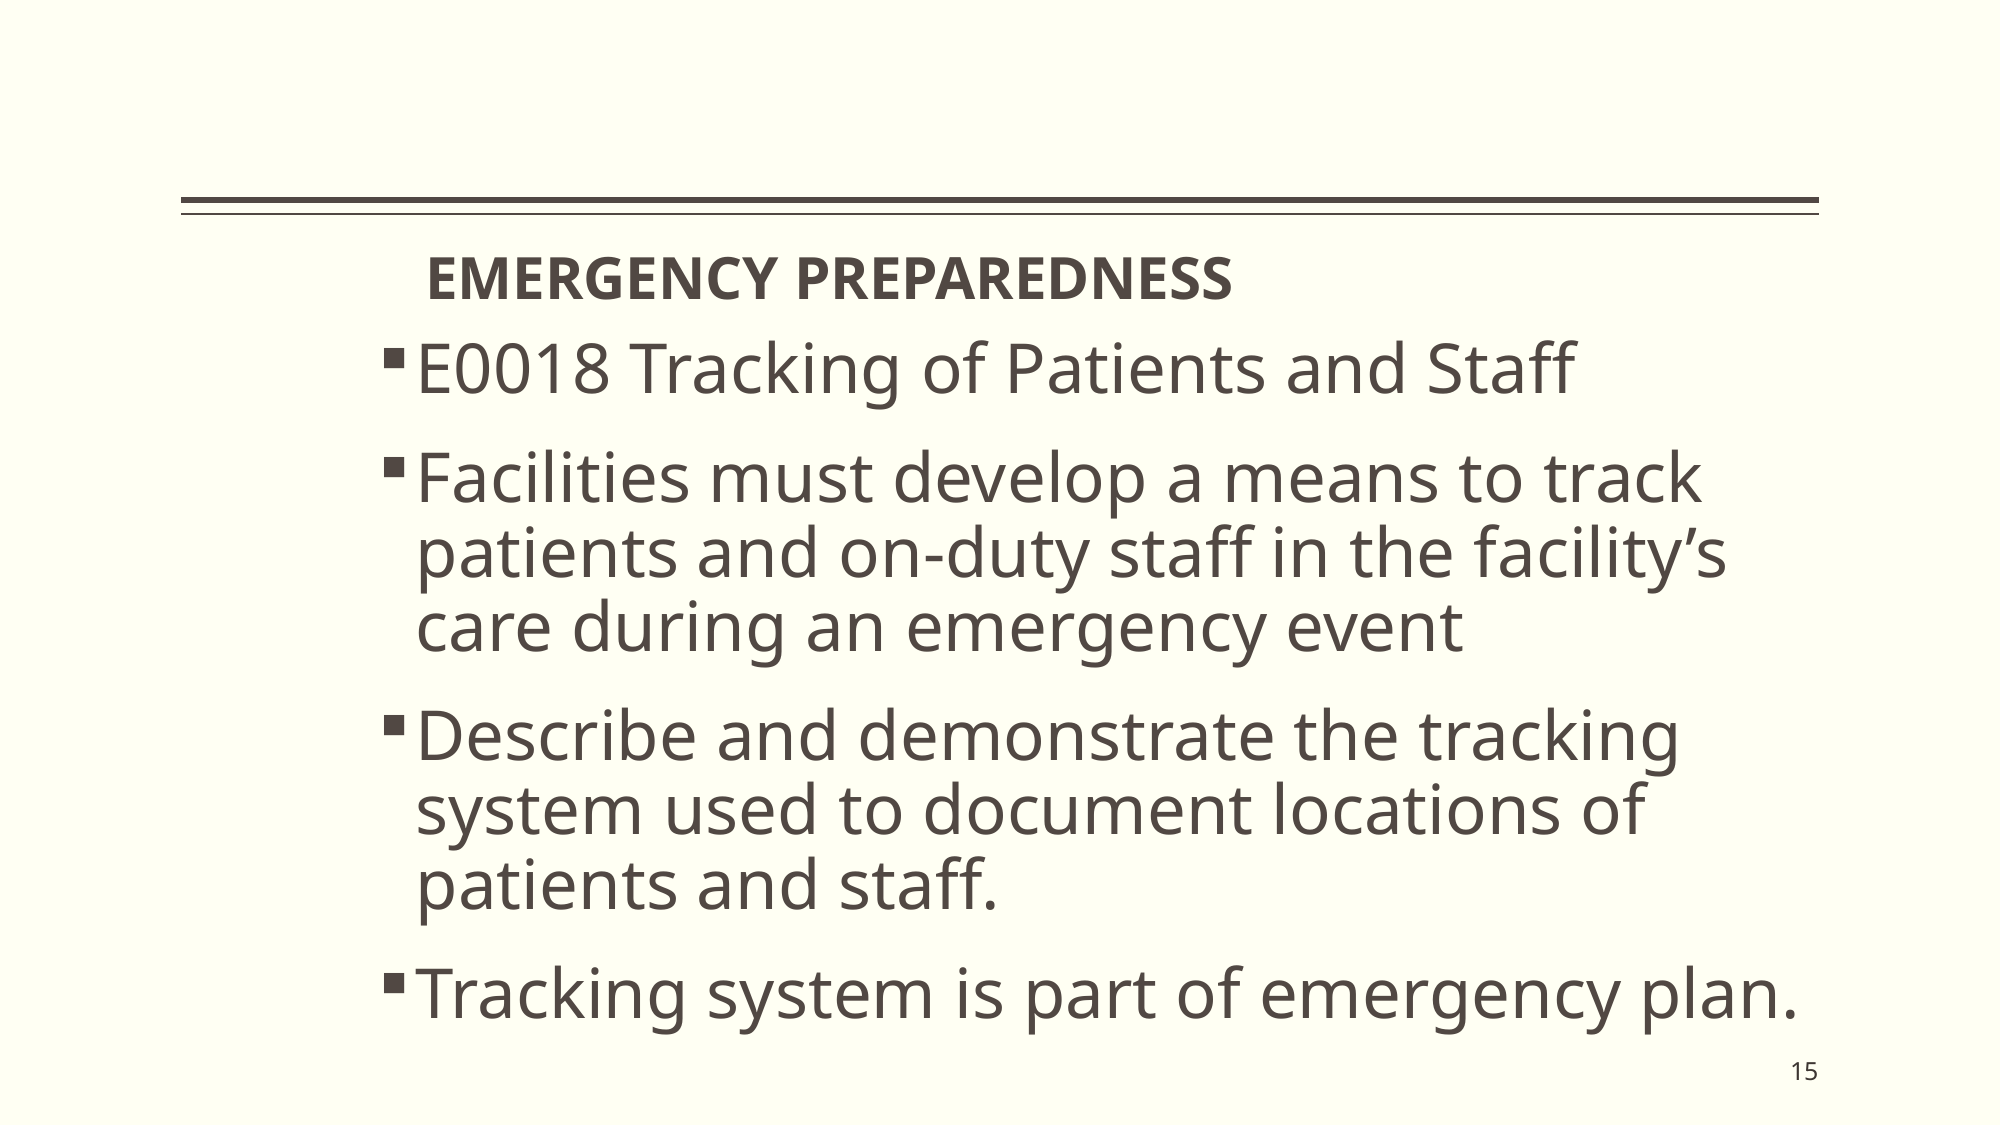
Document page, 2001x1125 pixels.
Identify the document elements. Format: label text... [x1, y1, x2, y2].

title EMERGENCY PREPAREDNESS [425, 109, 1888, 320]
slide_number 15 [1518, 1042, 1819, 1103]
list E0018 Tracking of Patients and Staff Facilities must develop a means to track patients and on-duty staff in the facility’s care during an emergency event Describe and demonstrate the tracking system used to document locations of patients and staff. Tracking system is part of emergency plan. [378, 246, 1841, 1052]
